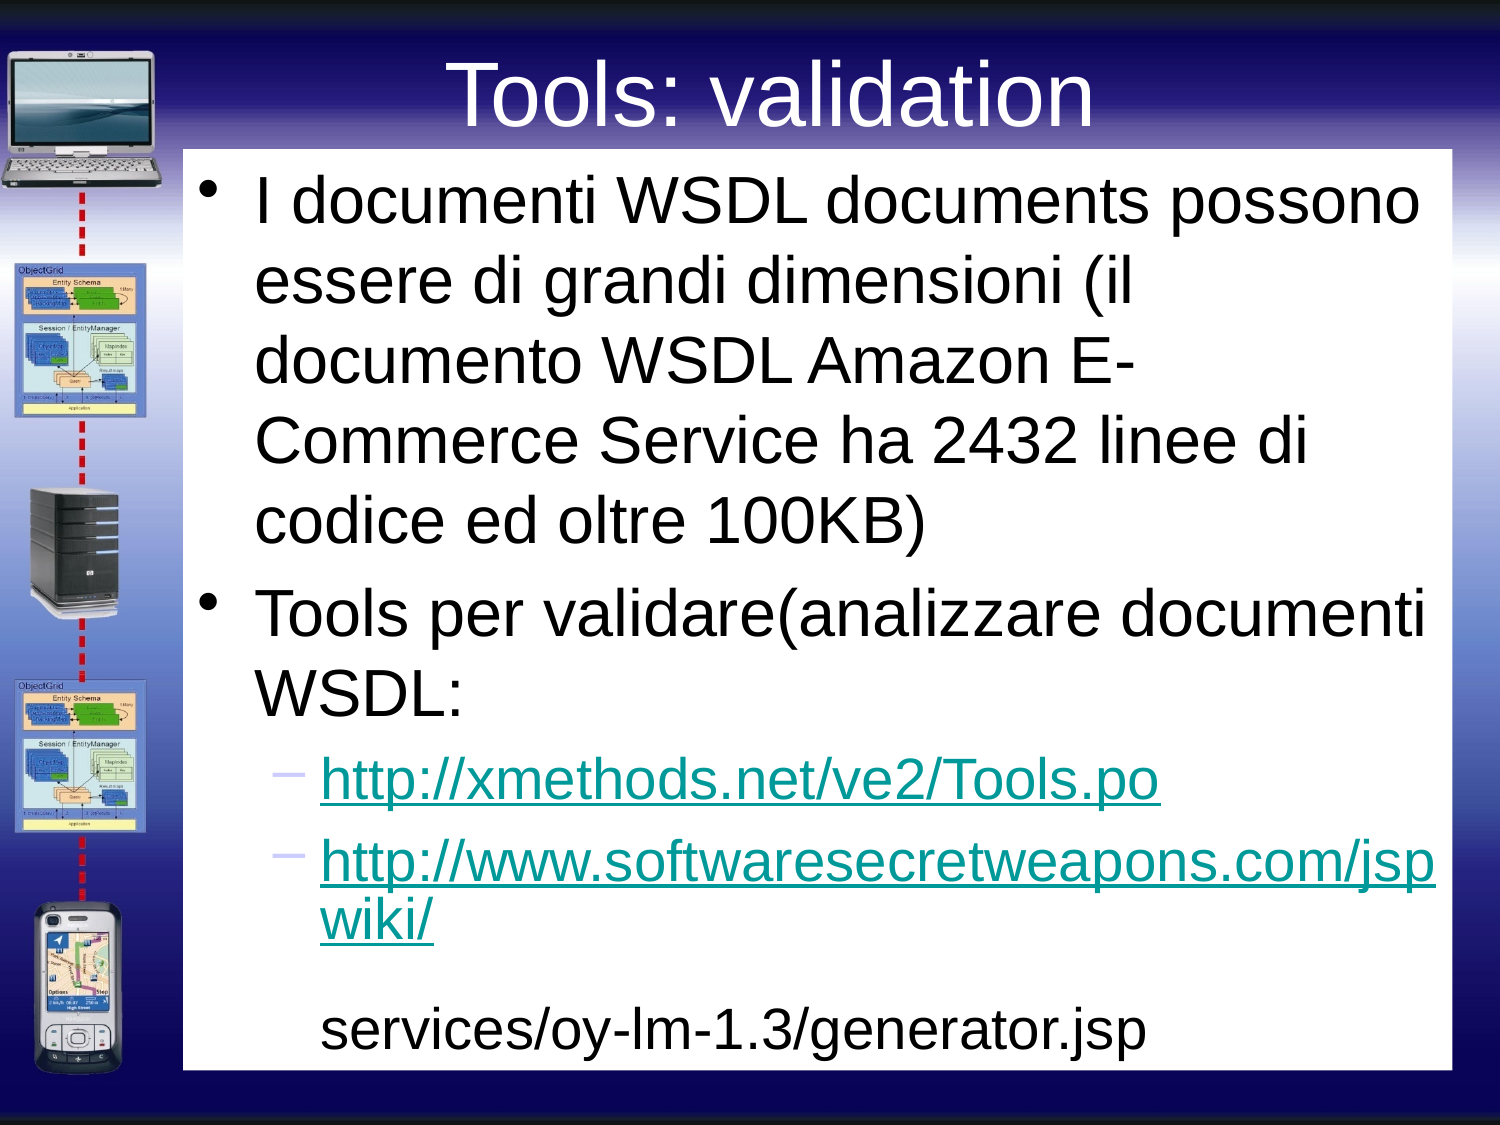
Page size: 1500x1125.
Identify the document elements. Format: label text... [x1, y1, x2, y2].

picture [0, 0, 1500, 1125]
title Tools: validation [130, 0, 1412, 184]
list I documenti WSDL documents possono essere di grandi dimensioni (il documento WSDL Amazon E-Commerce Service ha 2432 linee di codice ed oltre 100KB) Tools per validare(analizzare documenti WSDL: http://xmethods.net/ve2/Tools.po http://www.softwaresecretweapons.com/jspwiki/ services/oy-lm-1.3/generator.jsp [182, 148, 1453, 1071]
